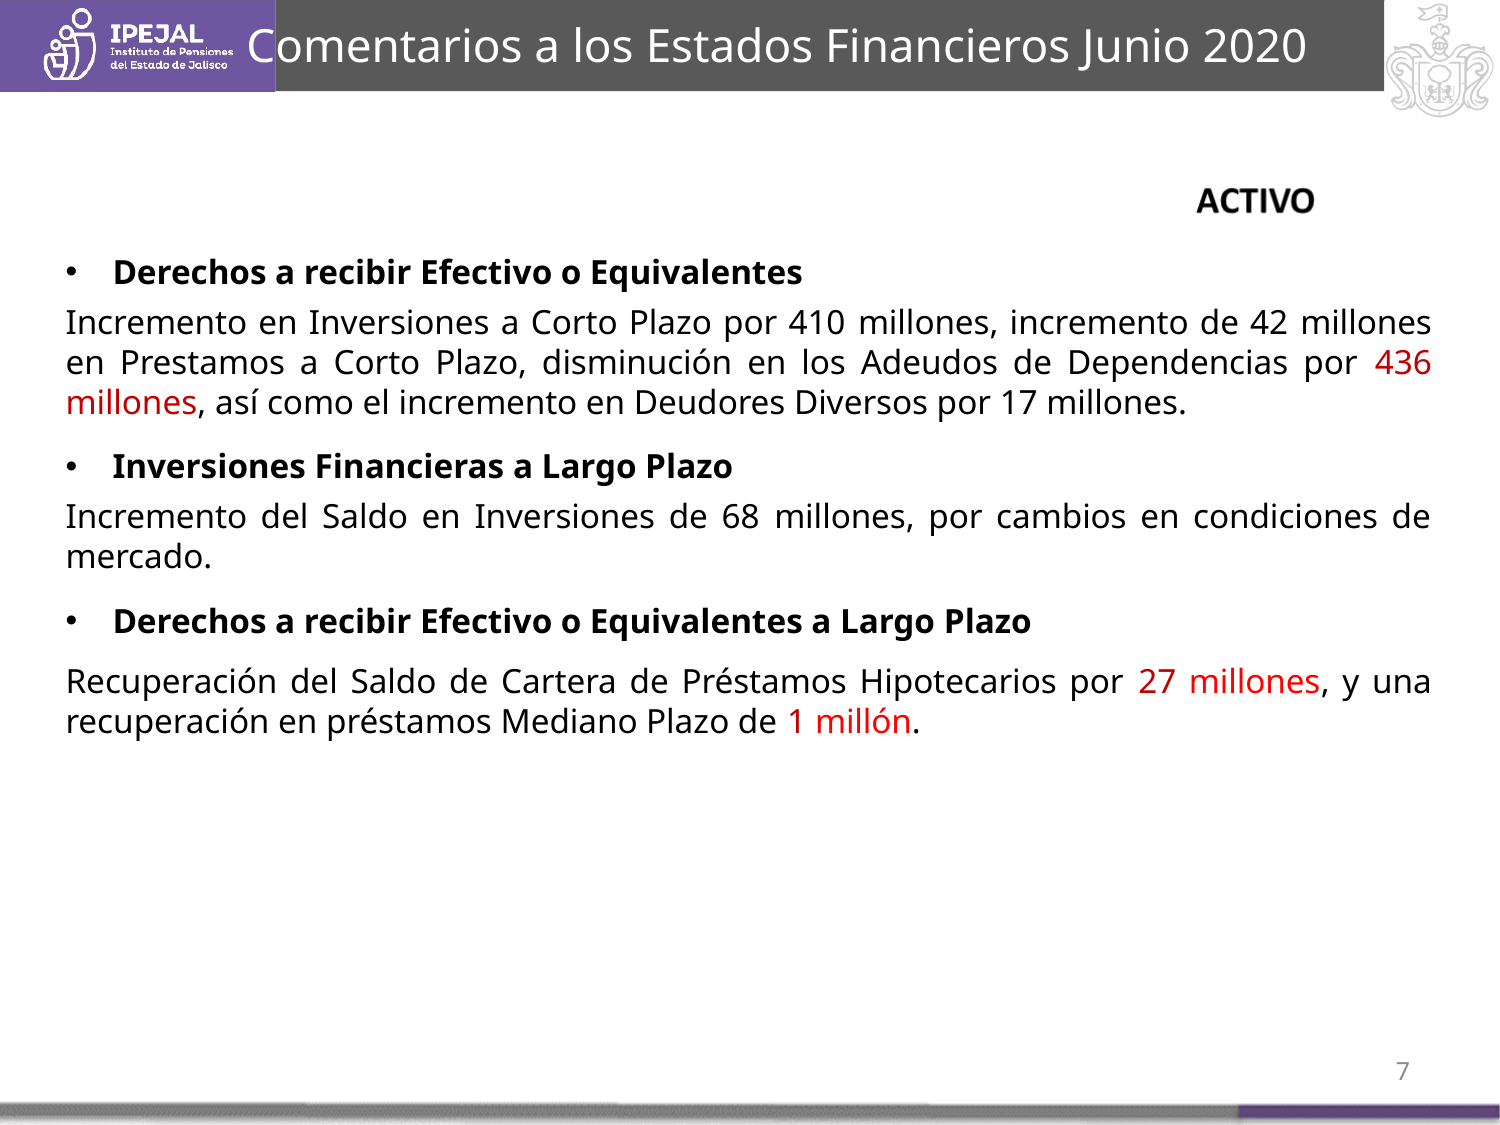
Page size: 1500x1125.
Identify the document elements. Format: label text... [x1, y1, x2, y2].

picture [0, 0, 276, 92]
picture [1172, 164, 1371, 247]
text_box Derechos a recibir Efectivo o Equivalentes Incremento en Inversiones a Corto Plazo por 410 millones, incremento de 42 millones en Prestamos a Corto Plazo, disminución en los Adeudos de Dependencias por 436 millones, así como el incremento en Deudores Diversos por 17 millones. Inversiones Financieras a Largo Plazo Incremento del Saldo en Inversiones de 68 millones, por cambios en condiciones de mercado. Derechos a recibir Efectivo o Equivalentes a Largo Plazo Recuperación del Saldo de Cartera de Préstamos Hipotecarios por 27 millones, y una recuperación en préstamos Mediano Plazo de 1 millón. [50, 243, 1447, 788]
text_box Comentarios a los Estados Financieros Junio 2020 [231, 9, 1323, 79]
slide_number 6 [1074, 1042, 1425, 1103]
picture [0, 1096, 1500, 1125]
